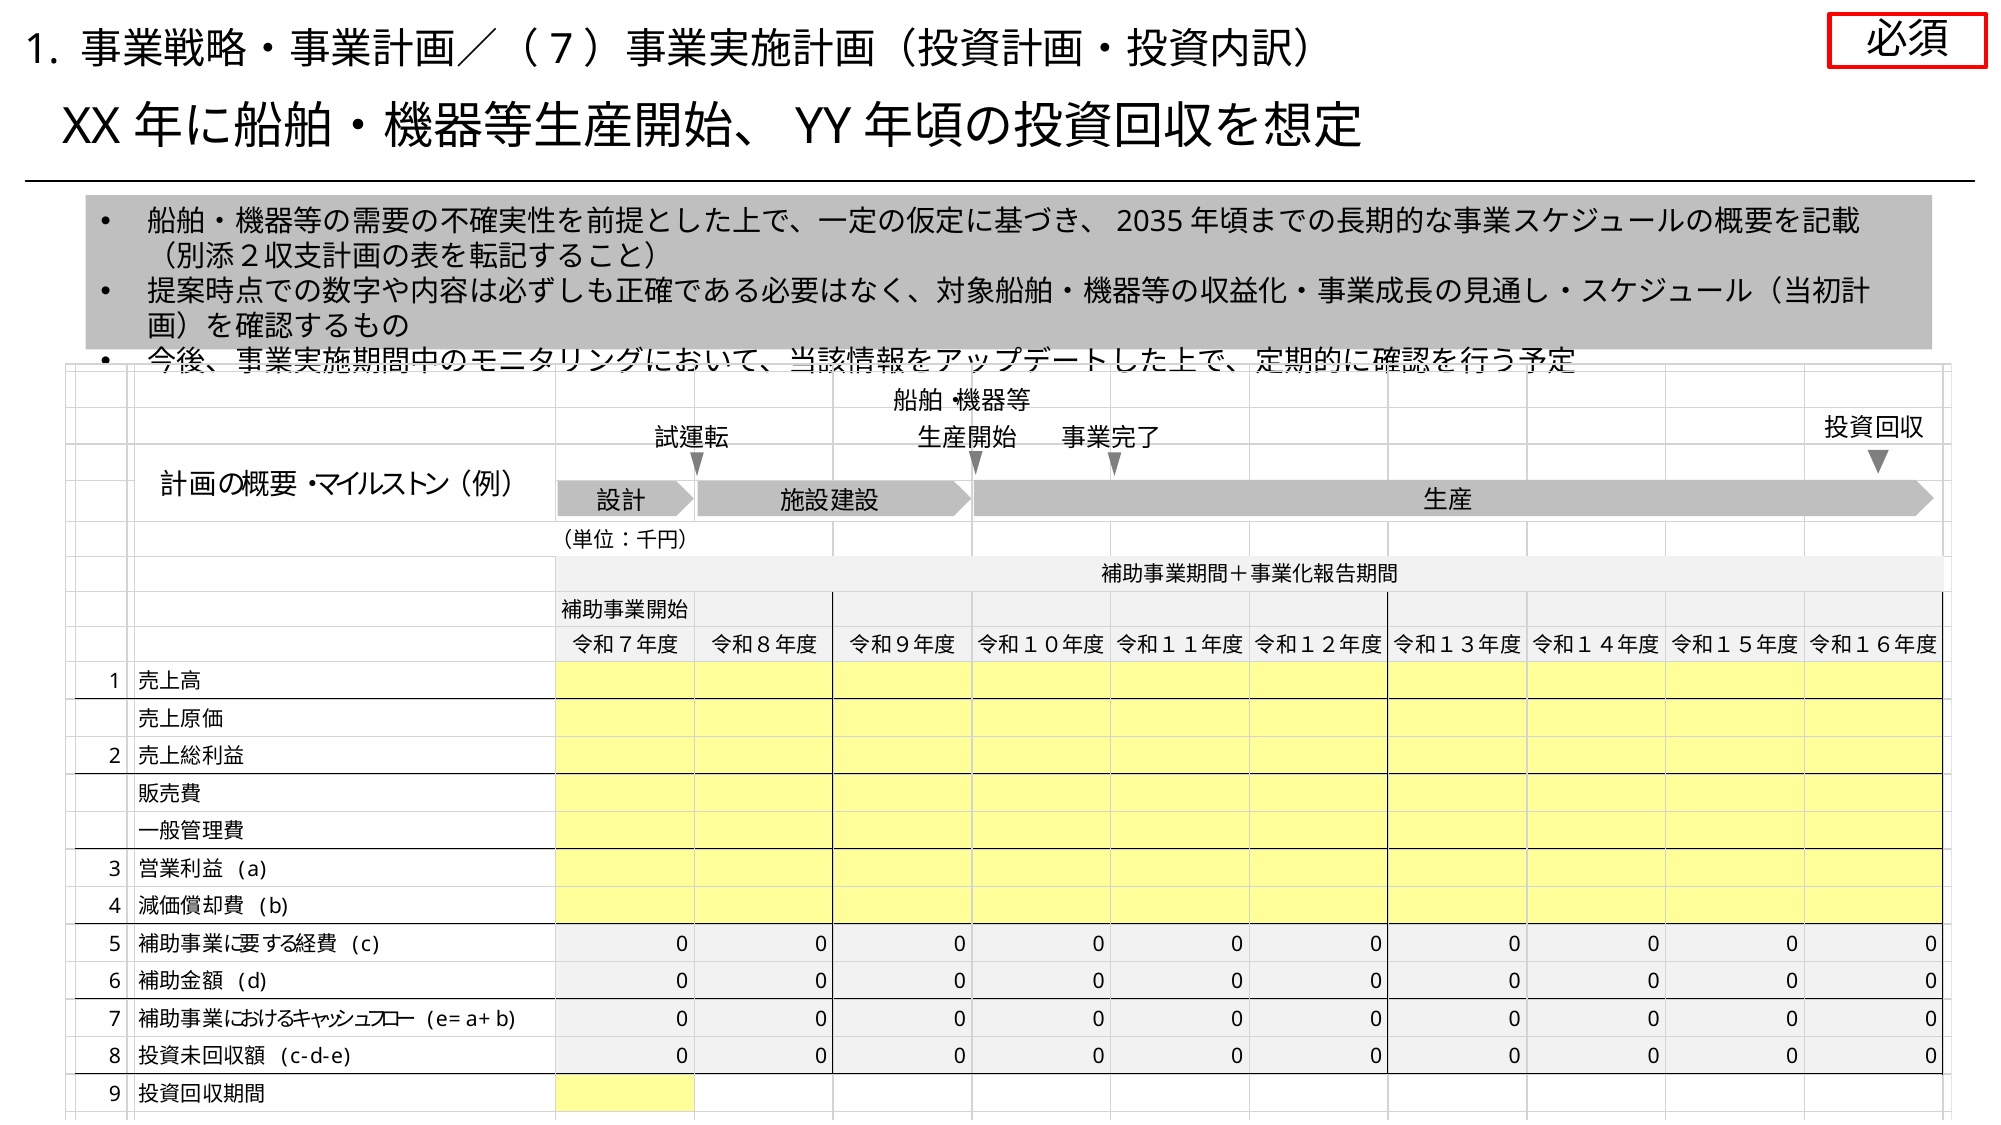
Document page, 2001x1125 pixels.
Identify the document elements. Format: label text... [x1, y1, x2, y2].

text_box 必須 [1829, 13, 1986, 68]
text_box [64, 363, 1953, 1122]
text_box XX年に船舶・機器等生産開始、YY年頃の投資回収を想定 [62, 100, 1908, 155]
text_box 1. 事業戦略・事業計画／（7）事業実施計画（投資計画・投資内訳） [24, 28, 1818, 74]
text_box 船舶・機器等の需要の不確実性を前提とした上で、一定の仮定に基づき、2035年頃までの長期的な事業スケジュールの概要を記載（別添２収支計画の表を転記すること） 提案時点での数字や内容は必ずしも正確である必要はなく、対象船舶・機器等の収益化・事業成長の見通し・スケジュール（当初計画）を確認するもの 今後、事業実施期間中のモニタリングにおいて、当該情報をアップデートした上で、定期的に確認を行う予定 [85, 194, 1933, 350]
